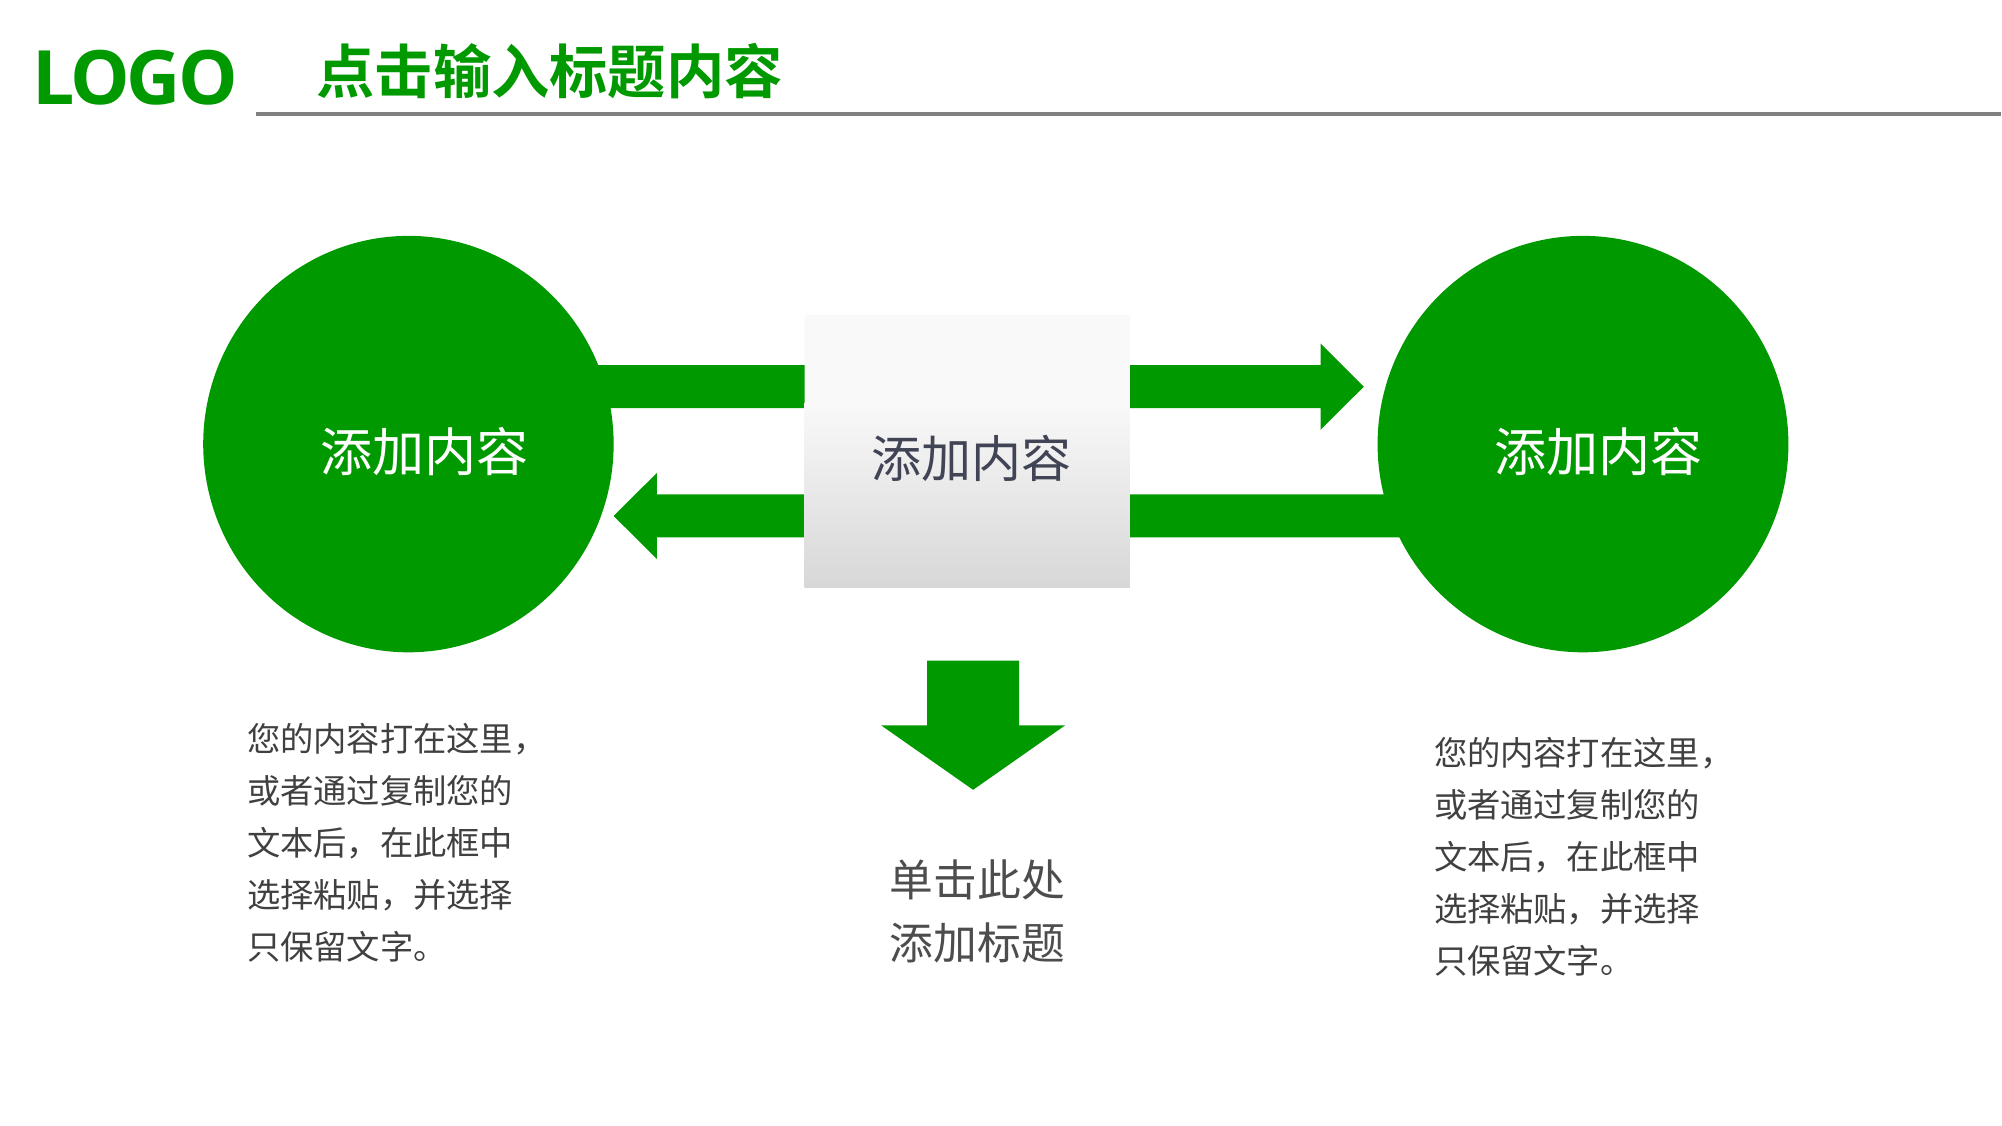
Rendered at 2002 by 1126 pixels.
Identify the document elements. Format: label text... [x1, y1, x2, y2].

text_box 添加内容 [203, 235, 614, 653]
text_box 点击输入标题内容 [279, 27, 820, 113]
text_box 您的内容打在这里，或者通过复制您的文本后，在此框中选择粘贴，并选择只保留文字。 [226, 696, 566, 977]
text_box [880, 660, 1066, 790]
text_box 添加内容 [804, 315, 1130, 588]
text_box [1130, 343, 1364, 430]
text_box 单击此处添加标题 [868, 831, 1127, 979]
text_box 添加内容 [1377, 235, 1789, 653]
text_box [599, 365, 804, 409]
text_box [613, 473, 804, 559]
text_box [1130, 494, 1399, 538]
text_box 您的内容打在这里，或者通过复制您的文本后，在此框中选择粘贴，并选择只保留文字。 [1413, 710, 1754, 991]
